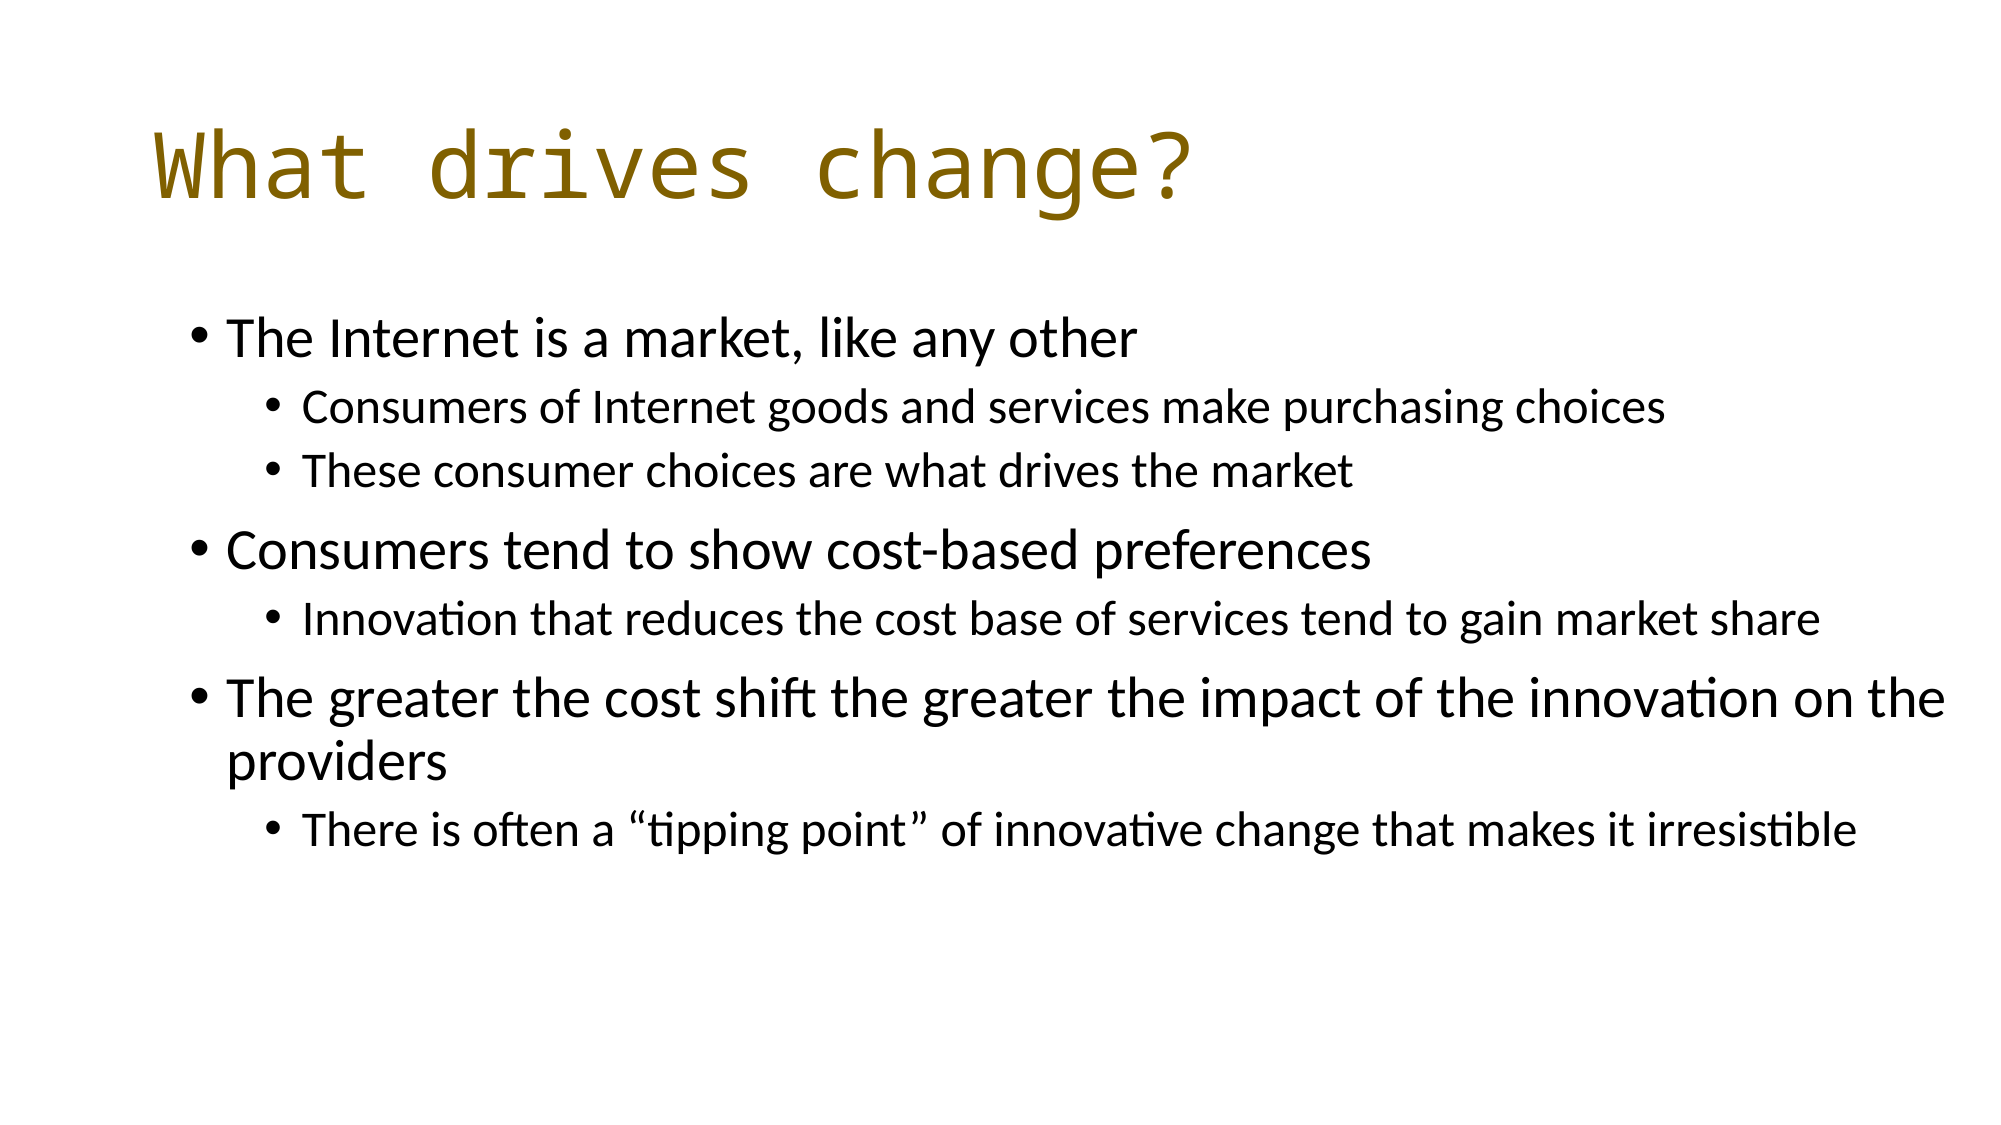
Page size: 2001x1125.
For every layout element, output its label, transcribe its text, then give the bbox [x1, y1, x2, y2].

title What drives change? [137, 59, 1863, 278]
list The Internet is a market, like any other Consumers of Internet goods and services make purchasing choices These consumer choices are what drives the market Consumers tend to show cost-based preferences Innovation that reduces the cost base of services tend to gain market share The greater the cost shift the greater the impact of the innovation on the providers There is often a “tipping point” of innovative change that makes it irresistible [174, 299, 1978, 1014]
